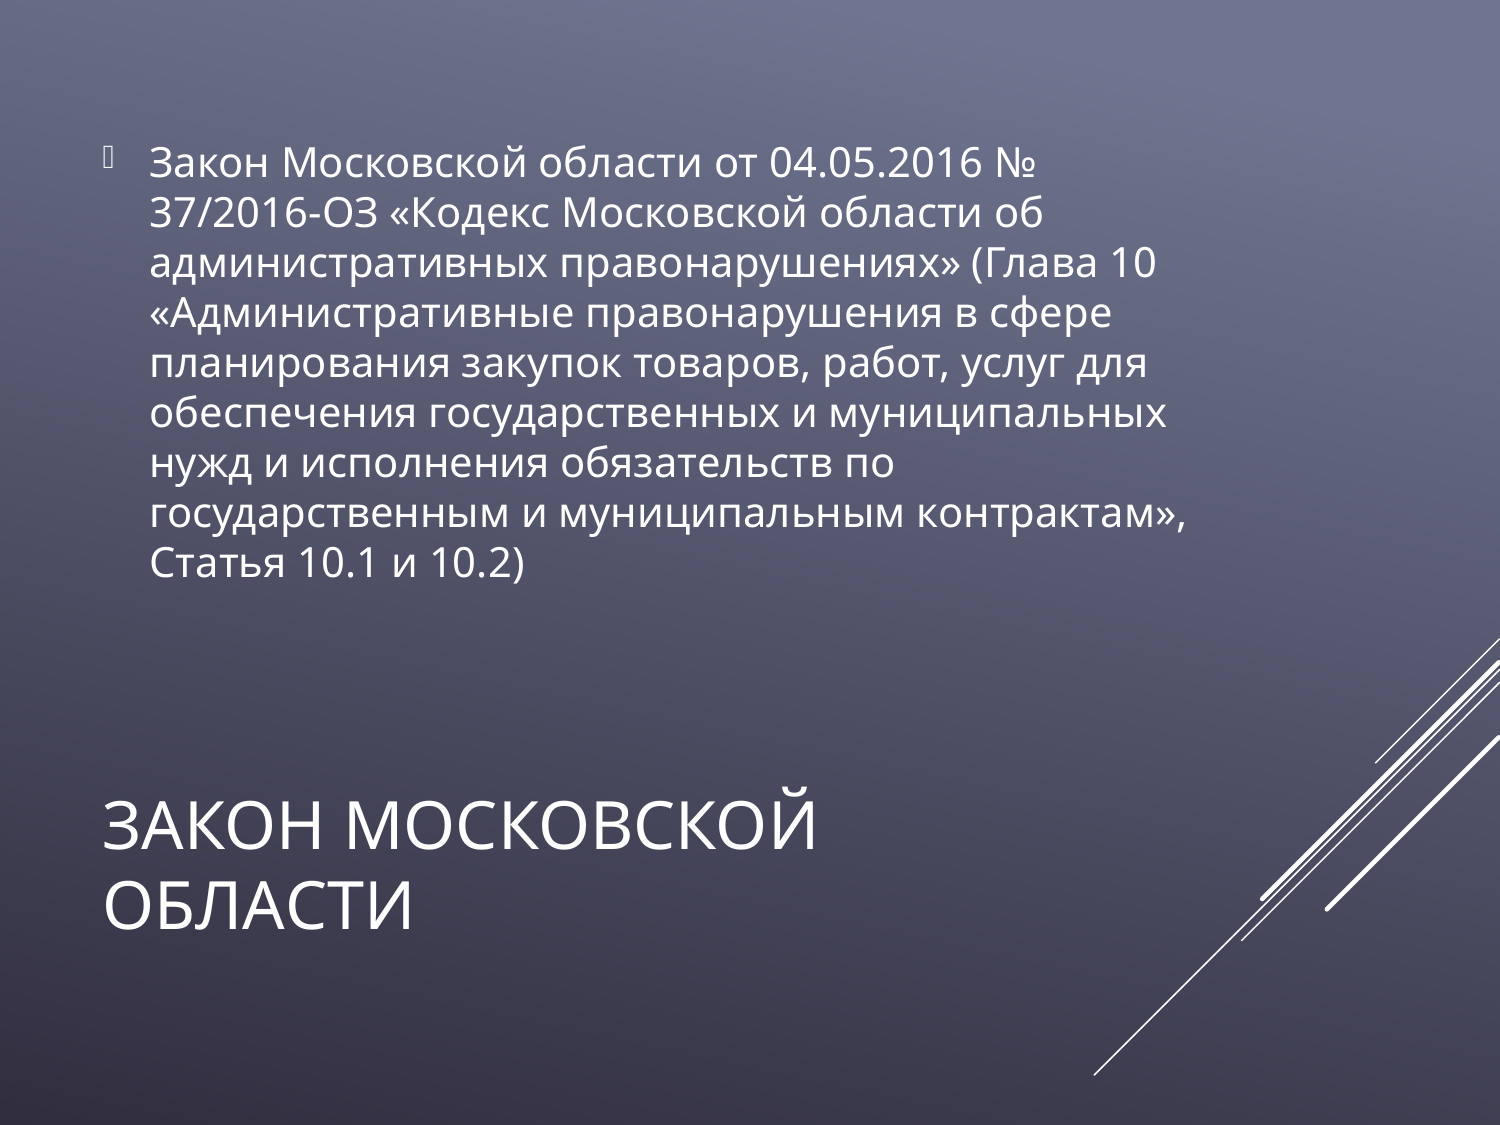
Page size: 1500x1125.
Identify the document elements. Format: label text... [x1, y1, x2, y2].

title Закон Московской области [87, 737, 1163, 988]
list Закон Московской области от 04.05.2016 № 37/2016-ОЗ «Кодекс Московской области об административных правонарушениях» (Глава 10 «Административные правонарушения в сфере планирования закупок товаров, работ, услуг для обеспечения государственных и муниципальных нужд и исполнения обязательств по государственным и муниципальным контрактам», Статья 10.1 и 10.2) [87, 87, 1206, 706]
